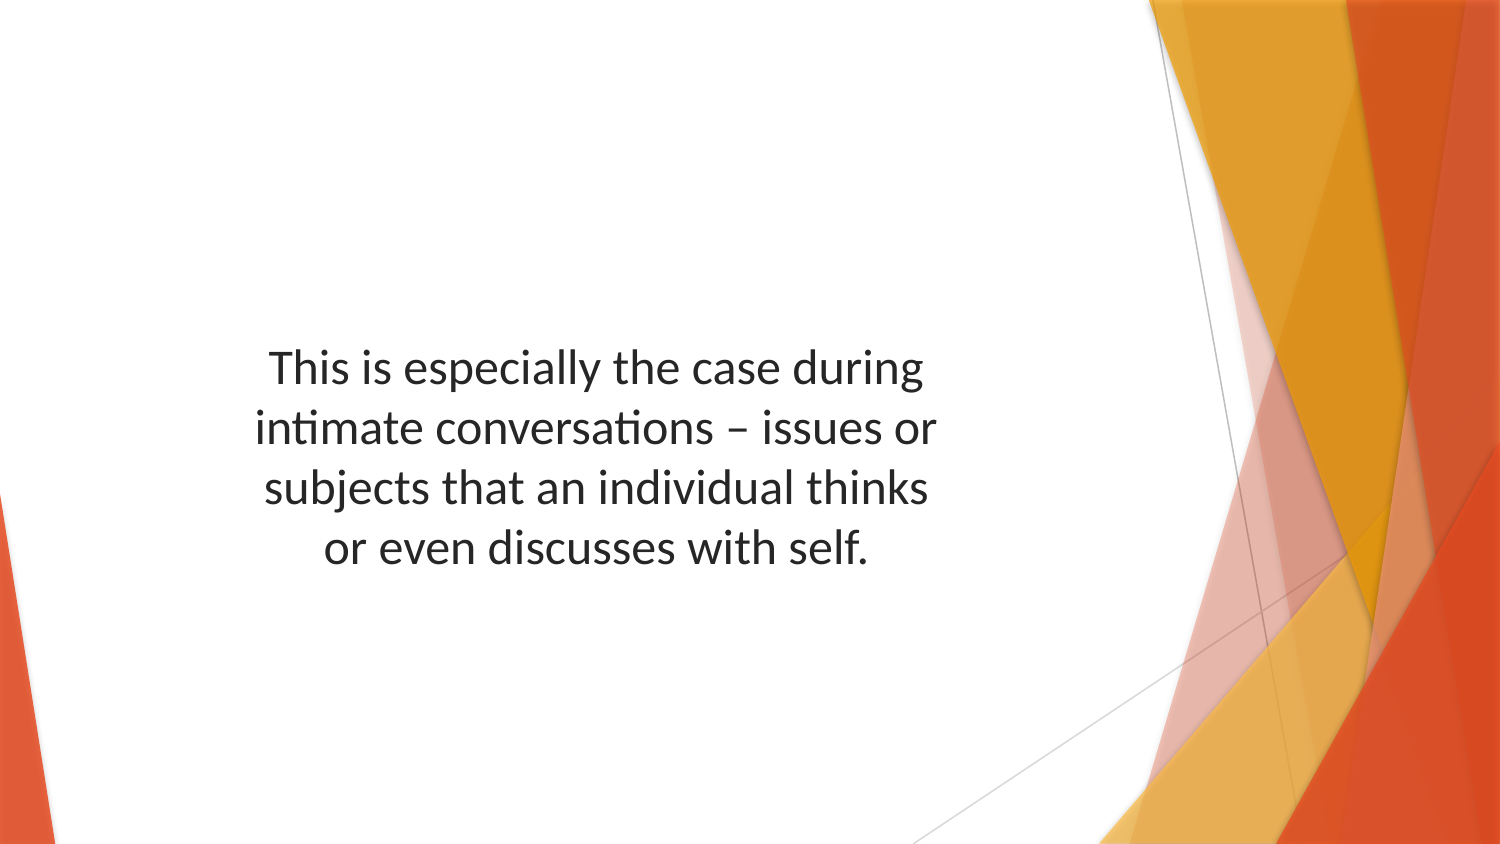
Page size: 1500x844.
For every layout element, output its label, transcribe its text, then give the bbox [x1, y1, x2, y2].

list This is especially the case during intimate conversations – issues or subjects that an individual thinks or even discusses with self. [230, 327, 963, 564]
